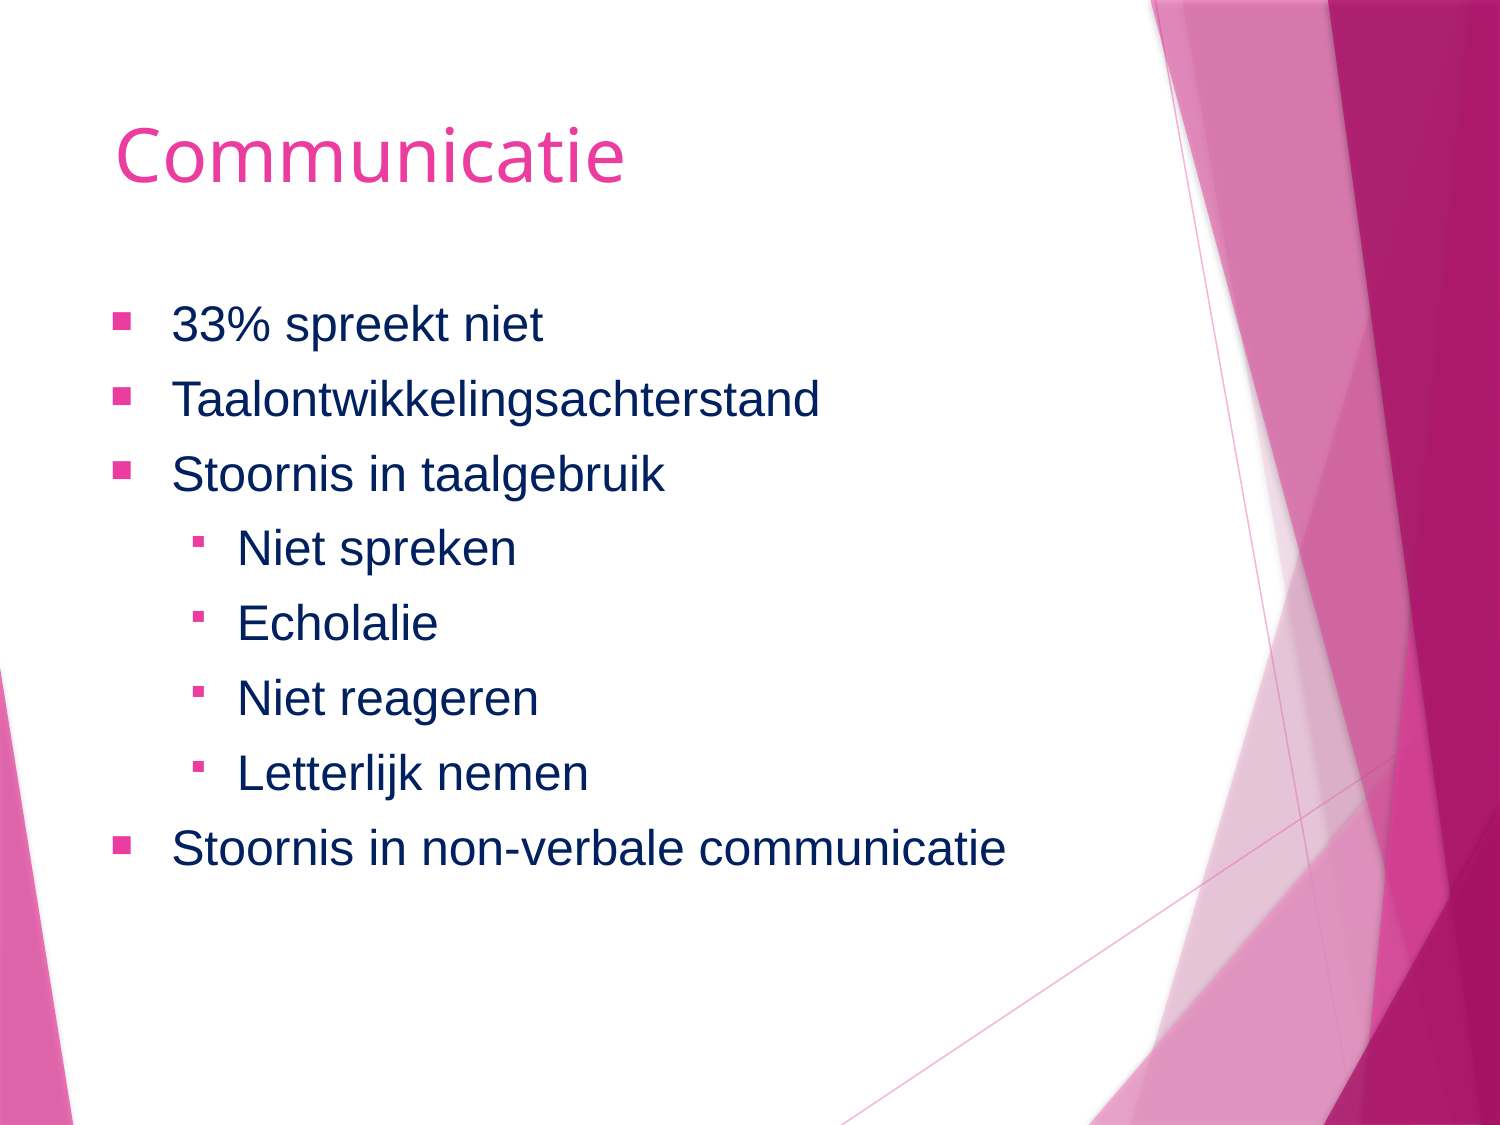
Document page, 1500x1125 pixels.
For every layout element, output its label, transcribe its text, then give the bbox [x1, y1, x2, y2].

list 33% spreekt niet Taalontwikkelingsachterstand Stoornis in taalgebruik Niet spreken Echolalie Niet reageren Letterlijk nemen Stoornis in non-verbale communicatie [99, 290, 1142, 928]
title Communicatie [99, 99, 1142, 290]
